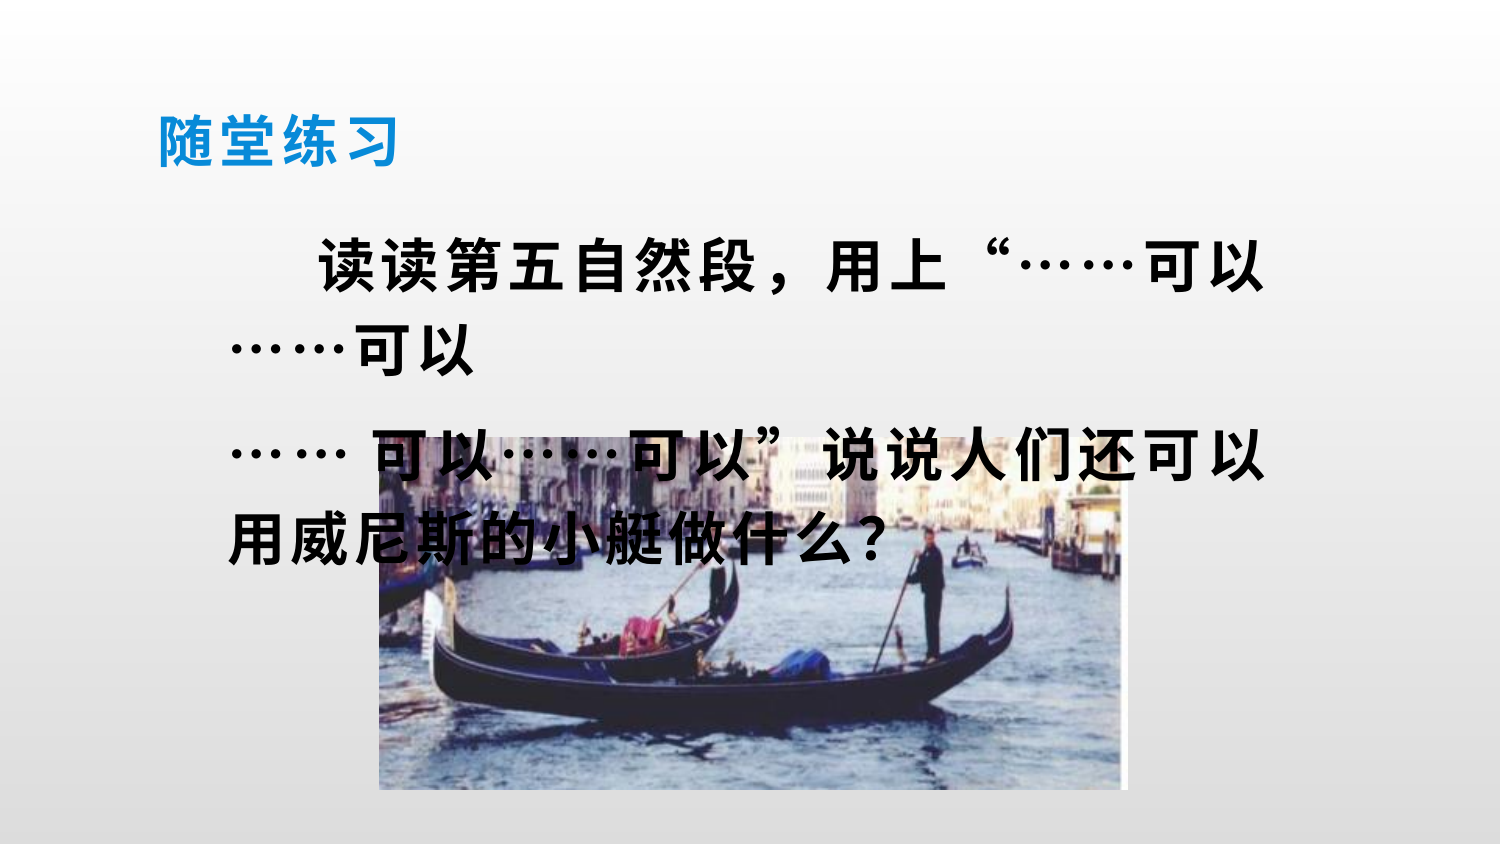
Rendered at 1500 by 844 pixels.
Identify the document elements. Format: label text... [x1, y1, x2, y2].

picture [379, 437, 1128, 790]
text_box 读读第五自然段，用上“……可以……可以 ……可以……可以”说说人们还可以用威尼斯的小艇做什么？ [216, 209, 1282, 329]
text_box 随堂练习 [146, 100, 426, 180]
